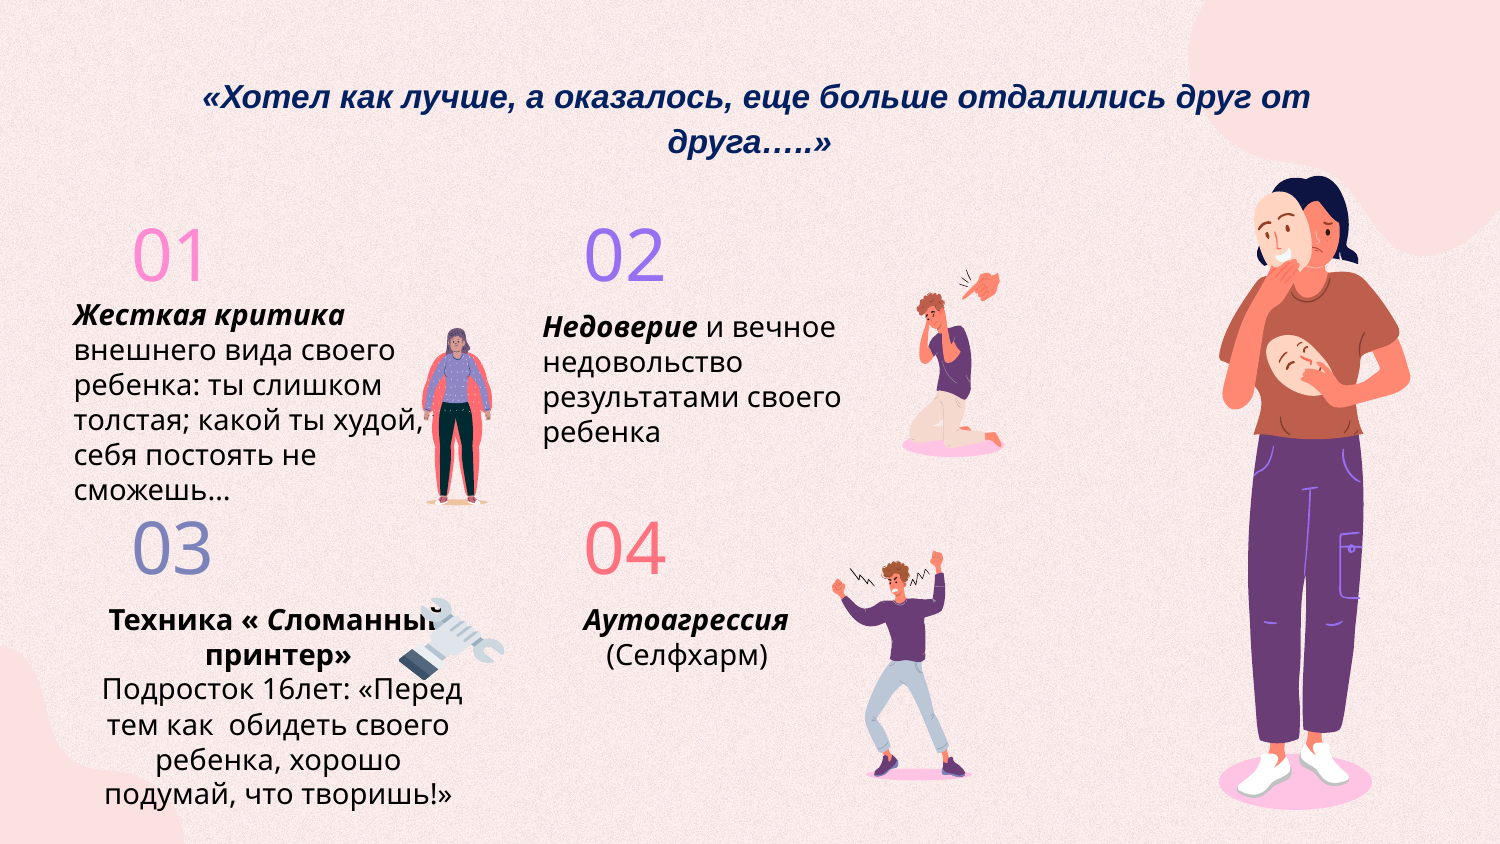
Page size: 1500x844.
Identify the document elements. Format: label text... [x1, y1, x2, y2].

subtitle Недоверие и вечное недовольство результатами своего ребенка [527, 292, 897, 422]
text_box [421, 327, 493, 506]
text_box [902, 269, 1005, 458]
title «Хотел как лучше, а оказалось, еще больше отдалились друг от друга…..» [115, 35, 1384, 167]
subtitle Техника « Сломанный принтер» Подросток 16лет: «Перед тем как обидеть своего ребенка, хорошо подумай, что творишь!» [70, 585, 487, 774]
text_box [831, 550, 973, 781]
title 01 [115, 193, 326, 281]
title 02 [568, 193, 778, 291]
subtitle Аутоагрессия (Селфхарм) [568, 585, 826, 657]
subtitle Жесткая критика внешнего вида своего ребенка: ты слишком толстая; какой ты худой, за себя постоять не сможешь… [58, 281, 487, 481]
title 04 [568, 486, 778, 584]
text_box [1218, 175, 1411, 811]
title 03 [115, 486, 326, 584]
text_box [398, 597, 505, 681]
